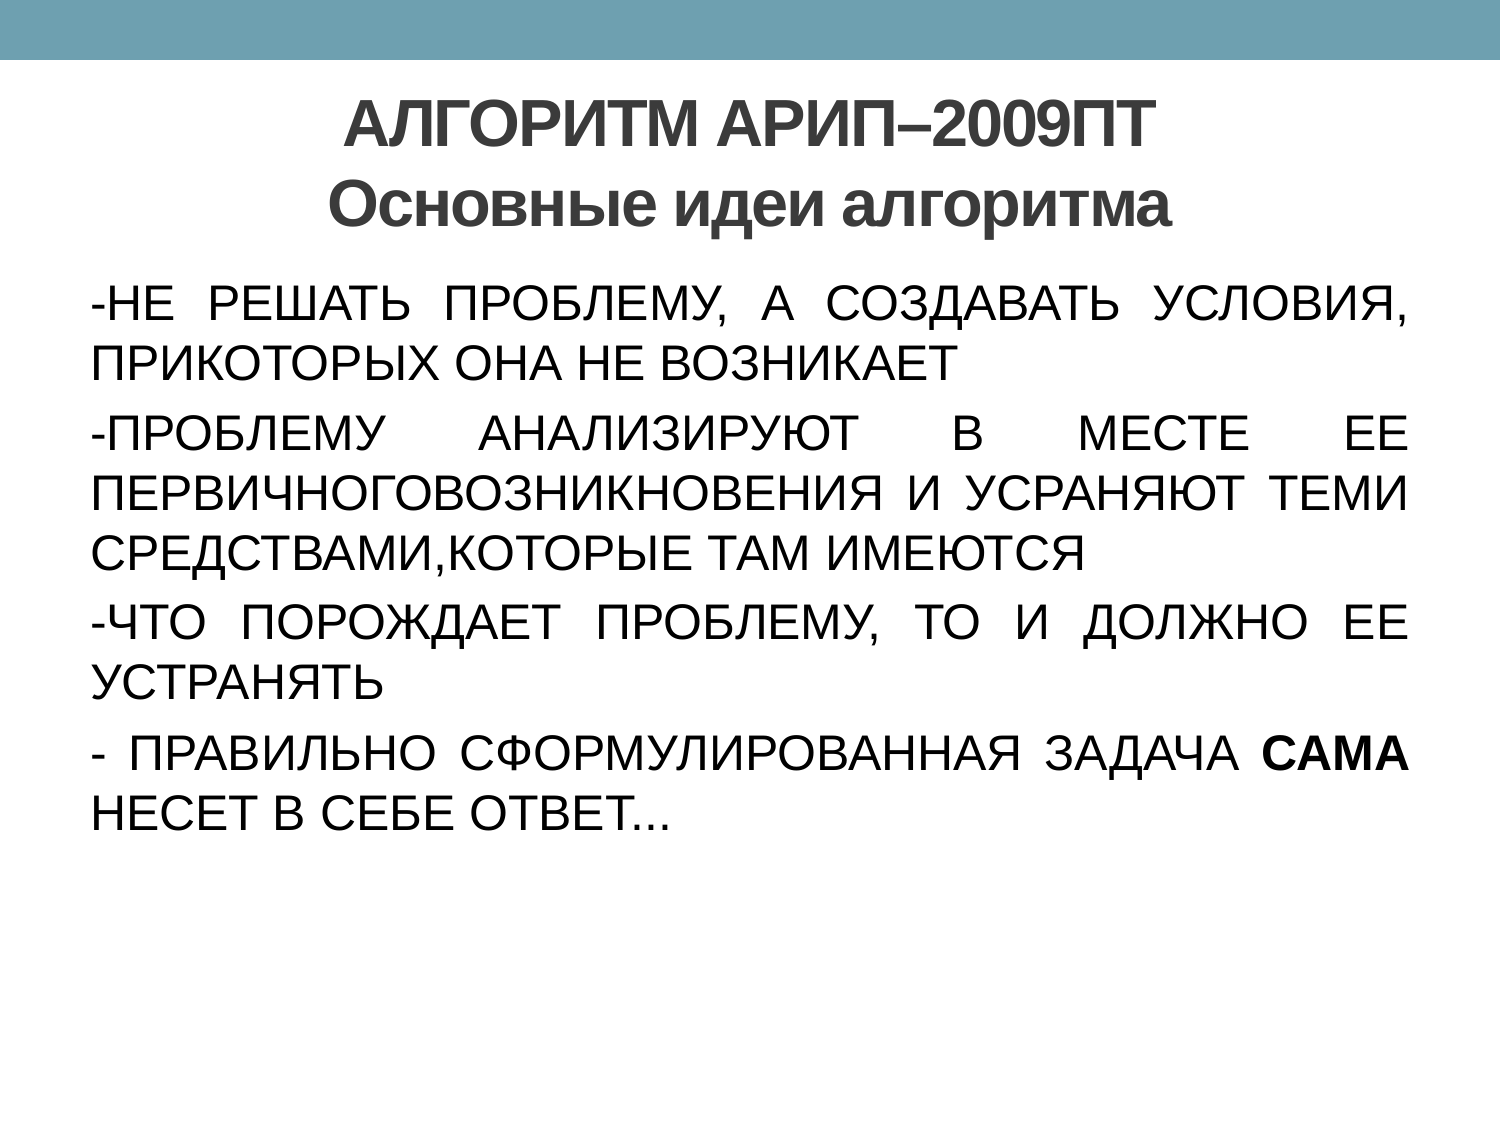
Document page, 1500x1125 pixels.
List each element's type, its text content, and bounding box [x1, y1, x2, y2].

list -НЕ РЕШАТЬ ПРОБЛЕМУ, А СОЗДАВАТЬ УСЛОВИЯ, ПРИКОТОРЫХ ОНА НЕ ВОЗНИКАЕТ -ПРОБЛЕМУ АНАЛИЗИРУЮТ В МЕСТЕ ЕЕ ПЕРВИЧНОГОВОЗНИКНОВЕНИЯ И УСРАНЯЮТ ТЕМИ СРЕДСТВАМИ,КОТОРЫЕ ТАМ ИМЕЮТСЯ -ЧТО ПОРОЖДАЕТ ПРОБЛЕМУ, ТО И ДОЛЖНО ЕЕ УСТРАНЯТЬ - ПРАВИЛЬНО СФОРМУЛИРОВАННАЯ ЗАДАЧА САМА НЕСЕТ В СЕБЕ ОТВЕТ... [75, 262, 1425, 1063]
title АЛГОРИТМ АРИП–2009ПТ Основные идеи алгоритма [75, 87, 1425, 232]
